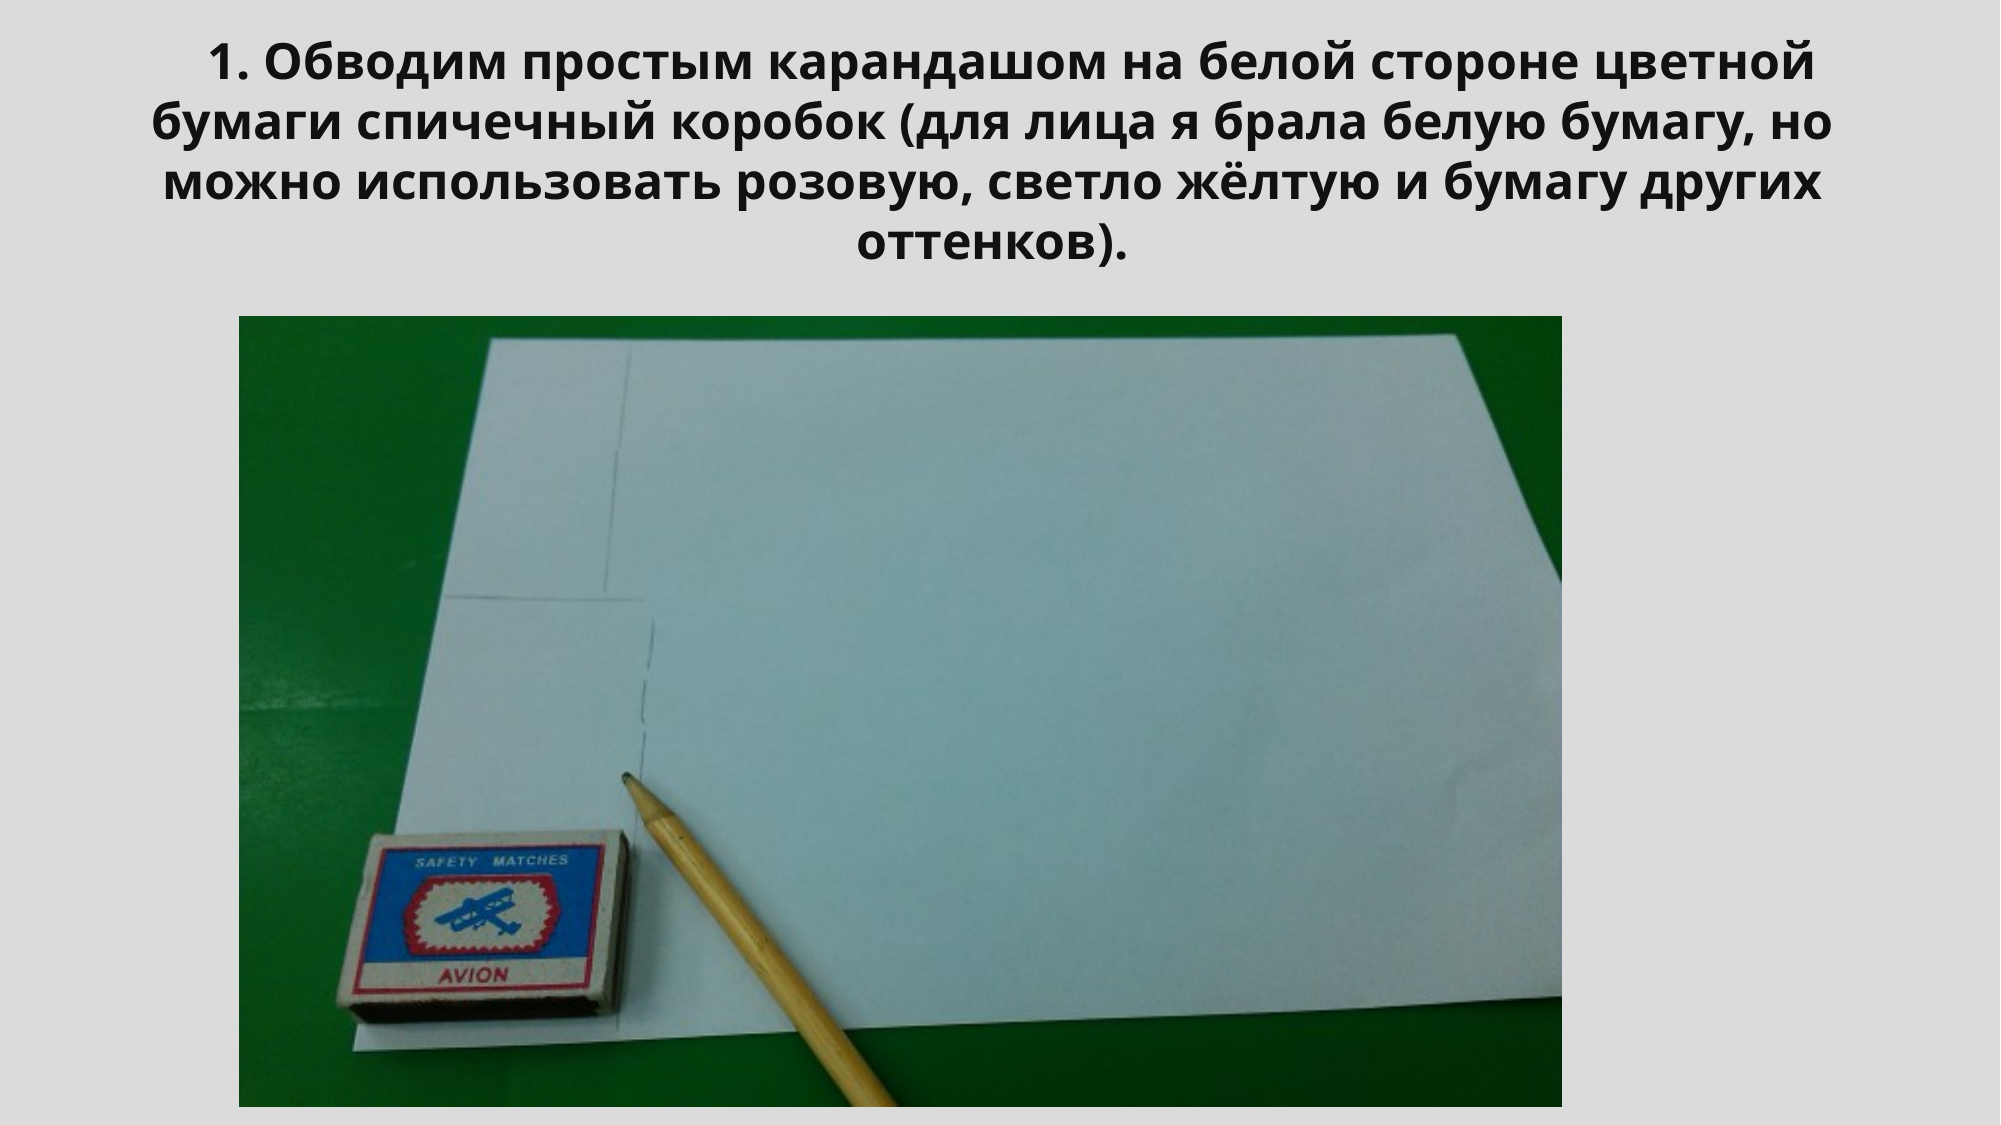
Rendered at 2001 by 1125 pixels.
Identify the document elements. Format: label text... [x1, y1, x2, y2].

picture [239, 316, 1562, 1107]
text_box 1. Обводим простым карандашом на белой стороне цветной бумаги спичечный коробок (для лица я брала белую бумагу, но можно использовать розовую, светло жёлтую и бумагу других оттенков). [54, 22, 1932, 278]
